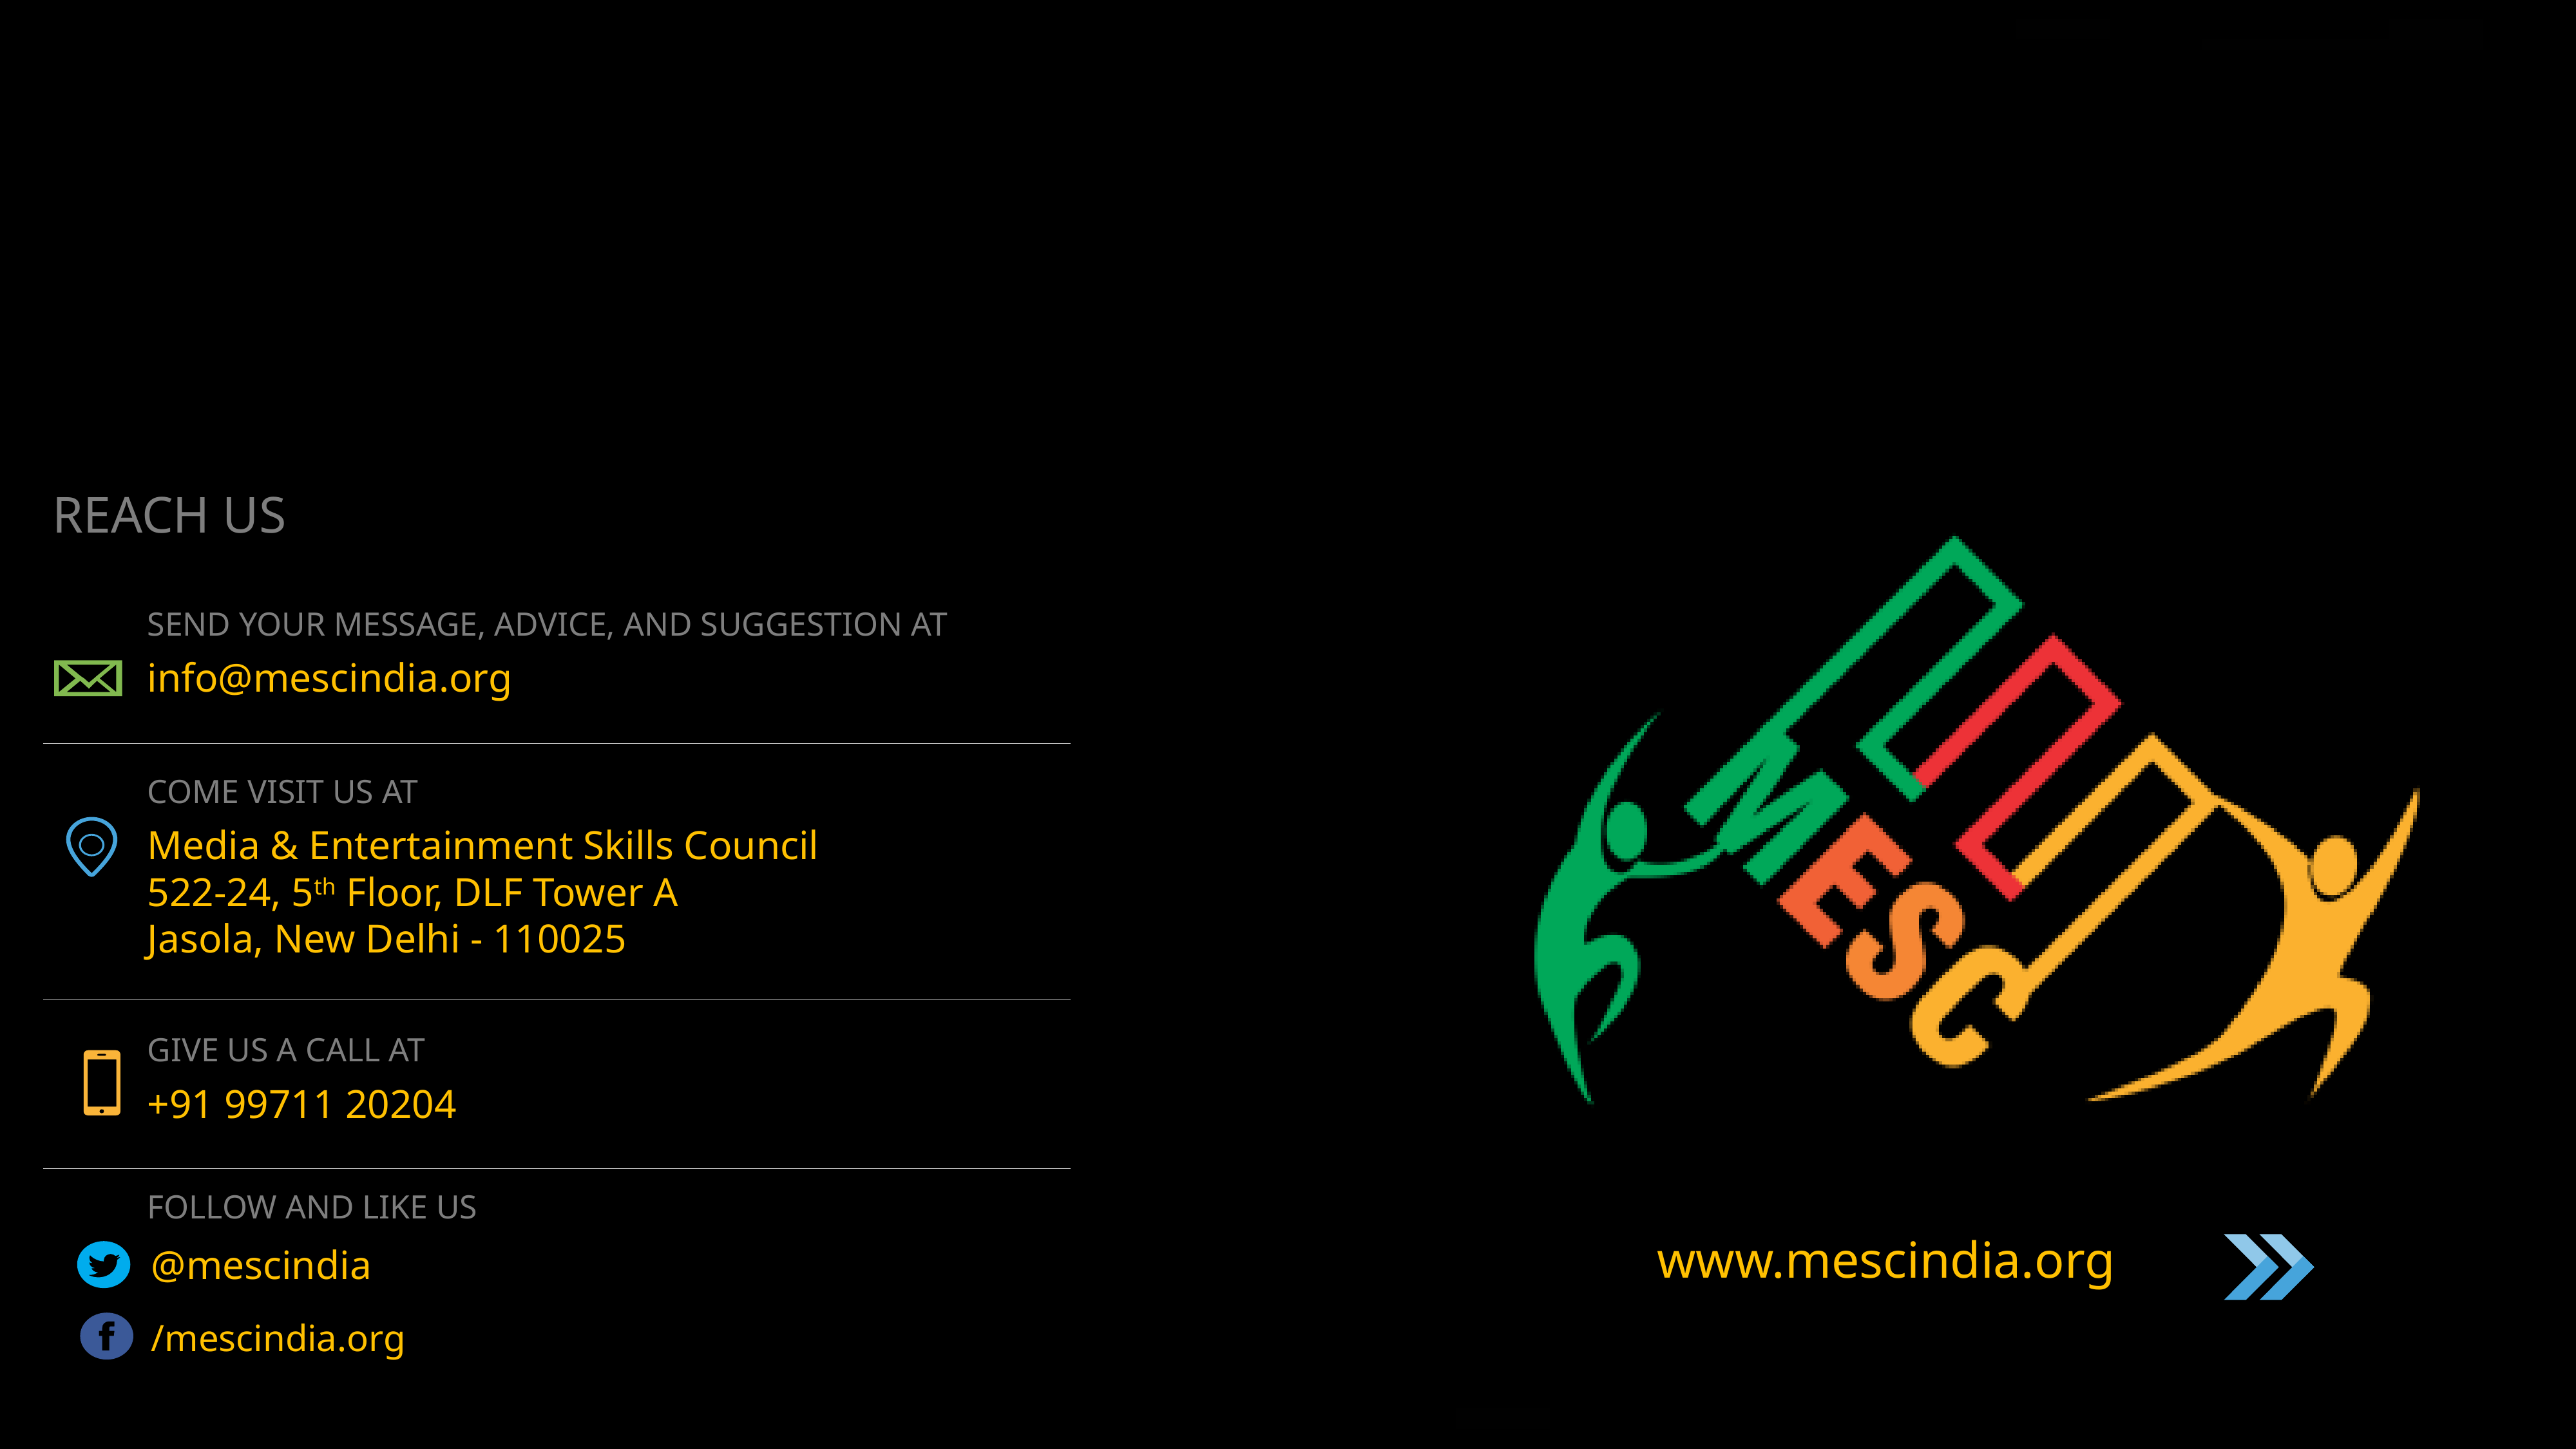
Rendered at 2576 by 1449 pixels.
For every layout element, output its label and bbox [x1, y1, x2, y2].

text_box [1647, 1224, 2314, 1300]
picture [0, 0, 2576, 1449]
text_box [43, 478, 1202, 1365]
